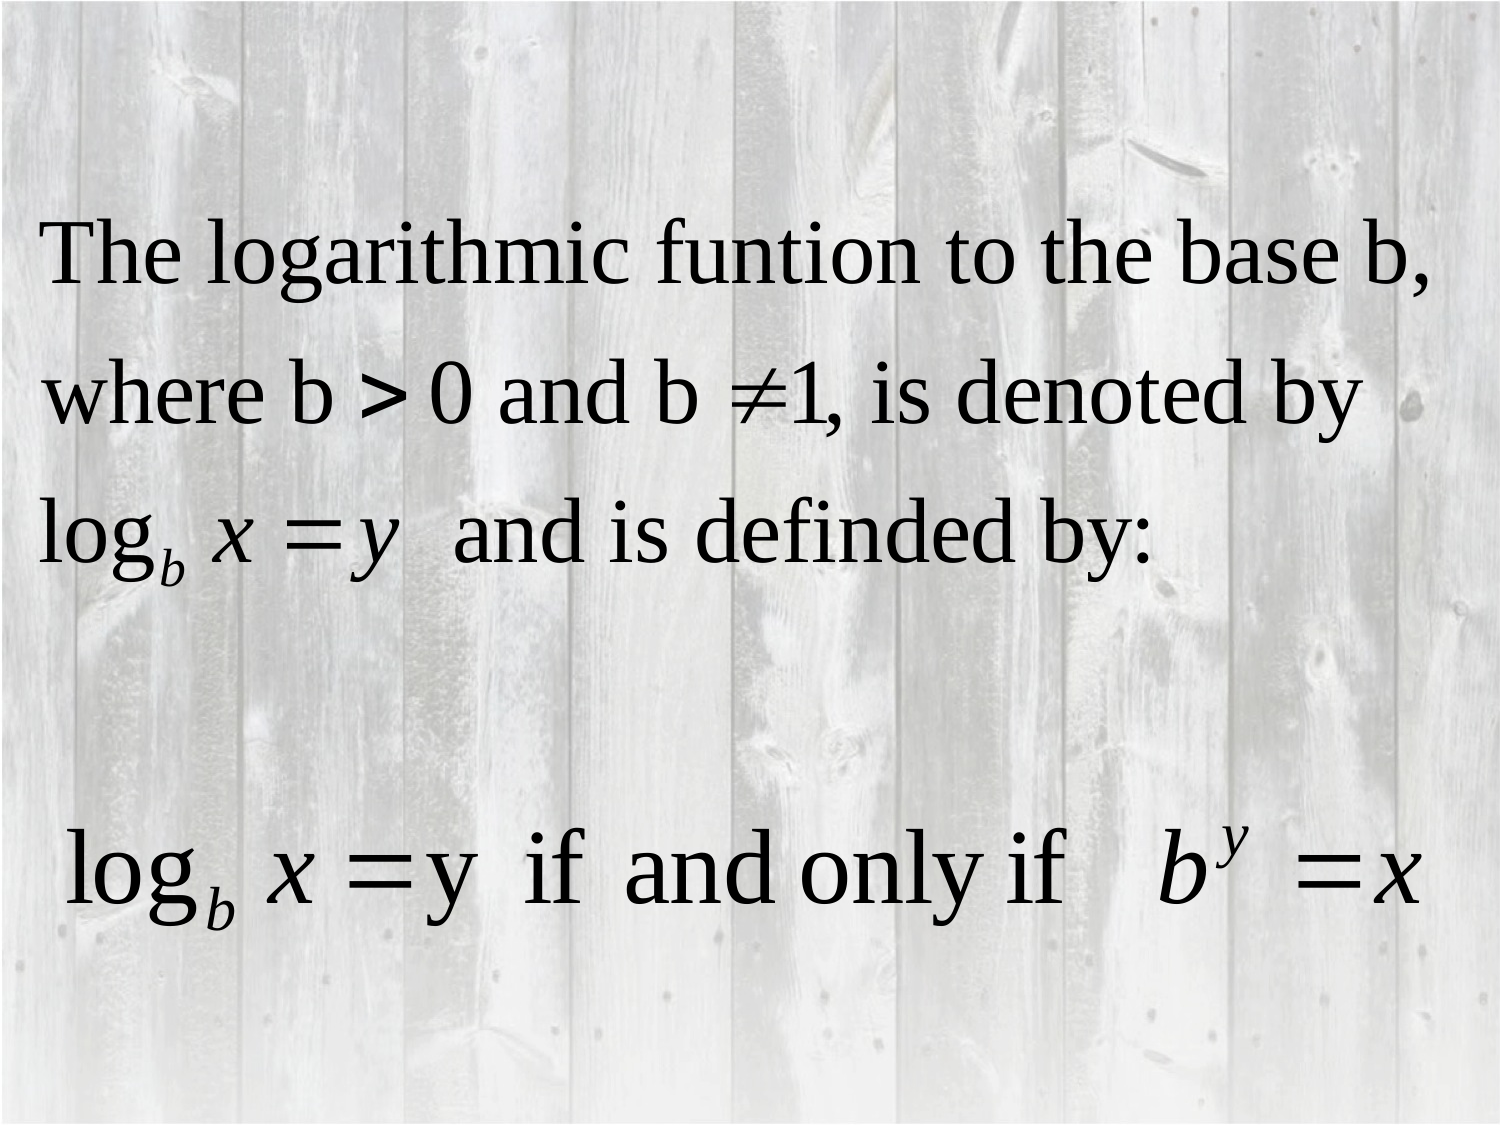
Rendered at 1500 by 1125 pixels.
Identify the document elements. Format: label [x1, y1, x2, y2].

text_box [25, 198, 1450, 610]
picture [0, 0, 1500, 1125]
text_box [50, 787, 1447, 957]
